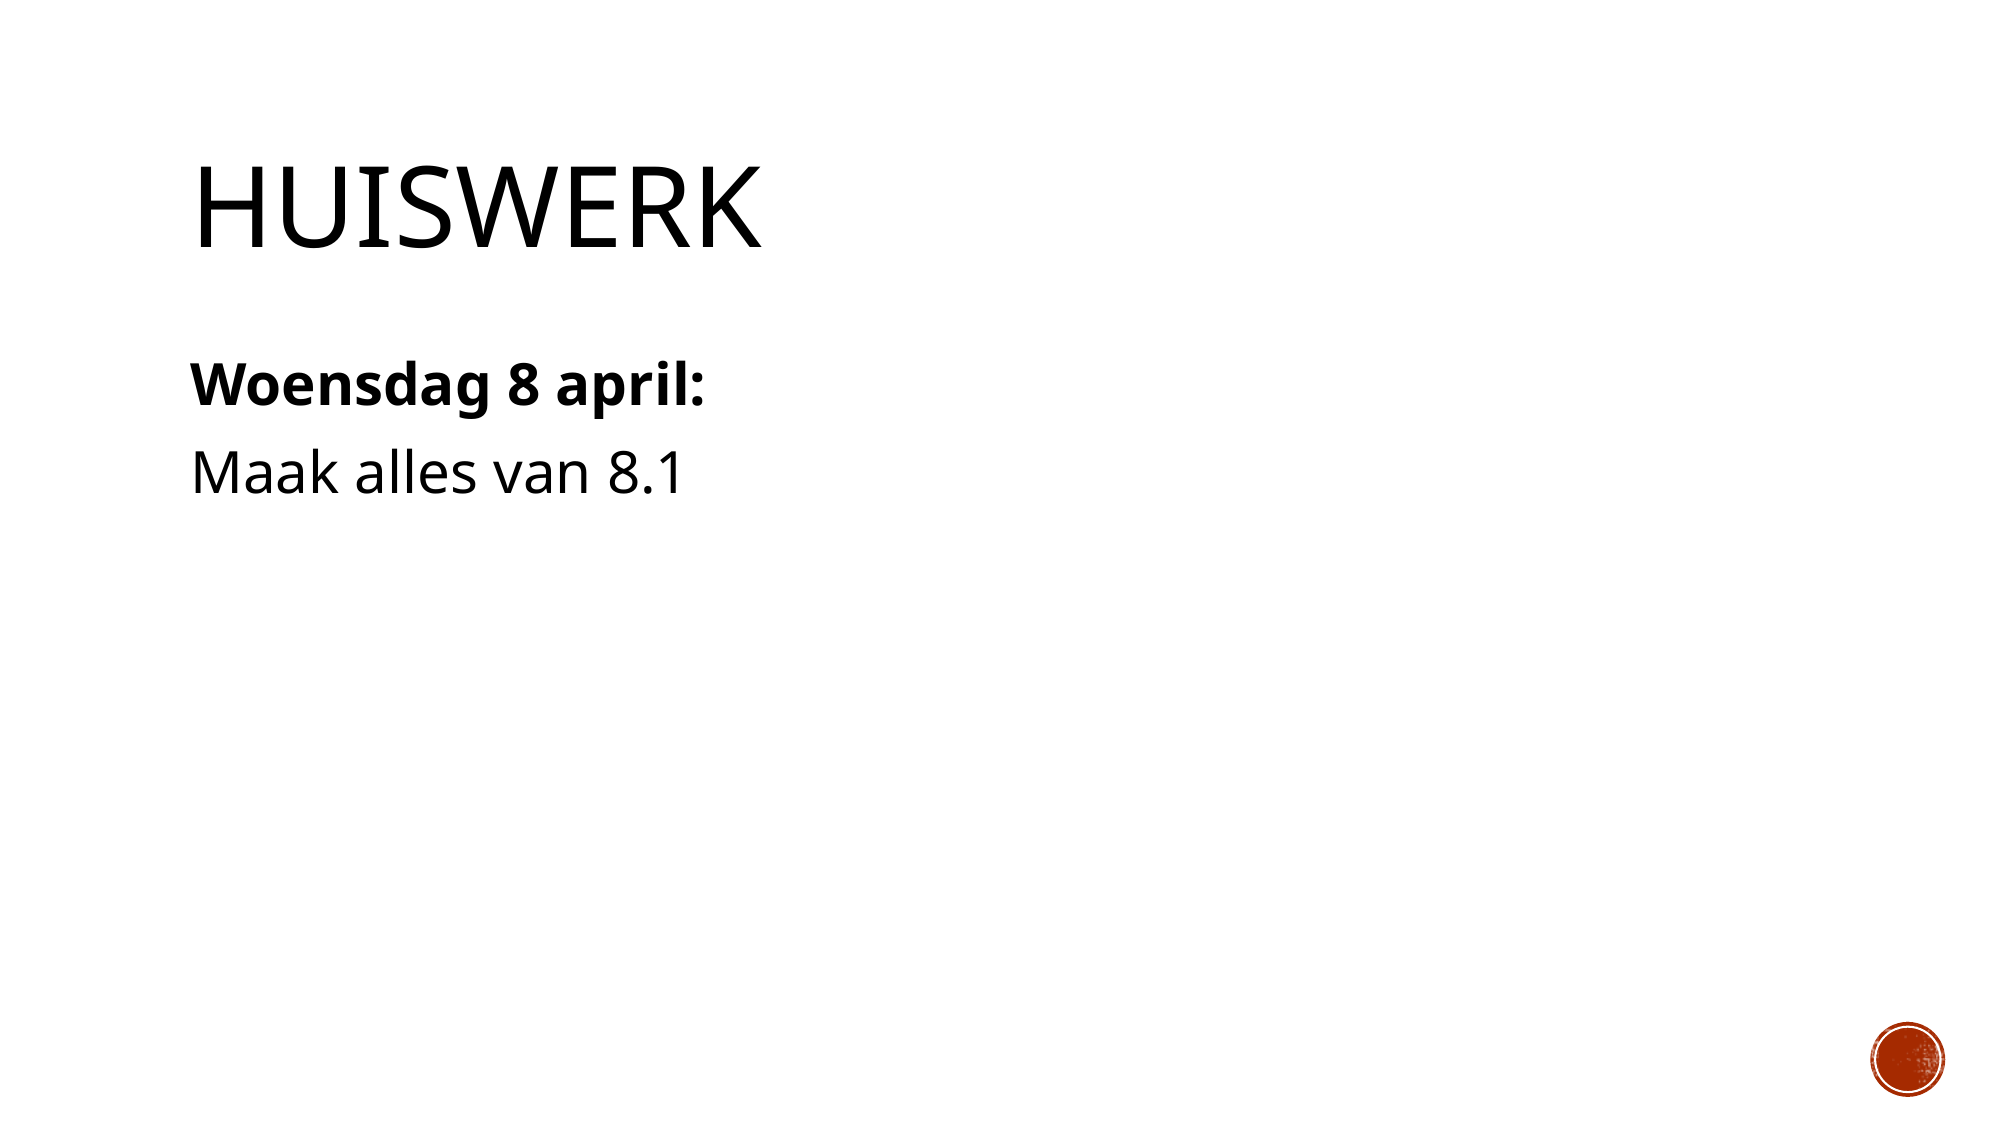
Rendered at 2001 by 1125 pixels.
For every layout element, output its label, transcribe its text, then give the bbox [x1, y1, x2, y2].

title huiswerk [175, 79, 1826, 344]
list Woensdag 8 april: Maak alles van 8.1 [175, 348, 1826, 1013]
